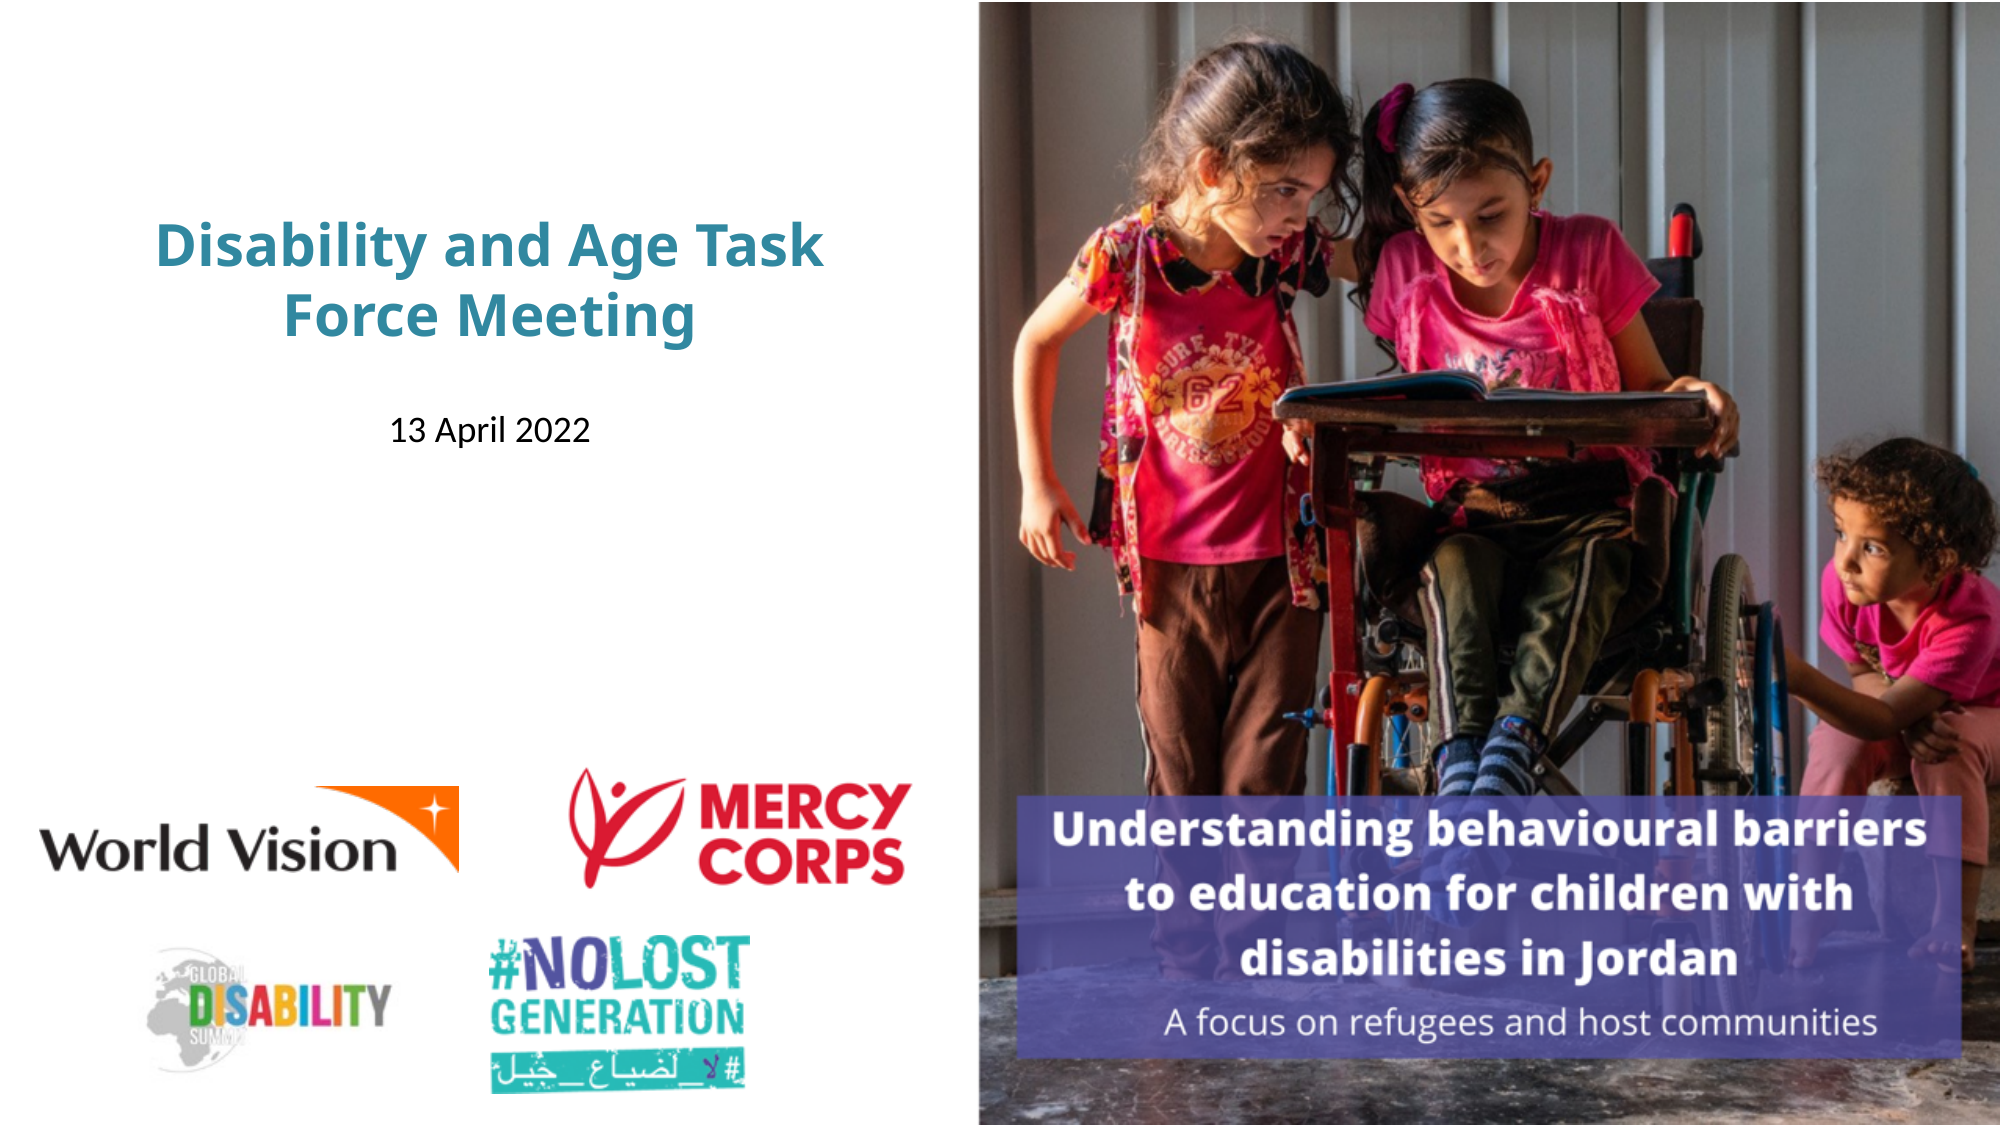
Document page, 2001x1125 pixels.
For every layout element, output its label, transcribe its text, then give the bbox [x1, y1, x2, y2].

picture [973, 2, 2000, 1125]
picture [113, 931, 430, 1090]
text_box Disability and Age Task Force Meeting [68, 200, 912, 355]
picture [567, 765, 914, 895]
picture [39, 786, 459, 873]
picture [489, 935, 750, 1094]
text_box 13 April 2022 [100, 397, 880, 458]
